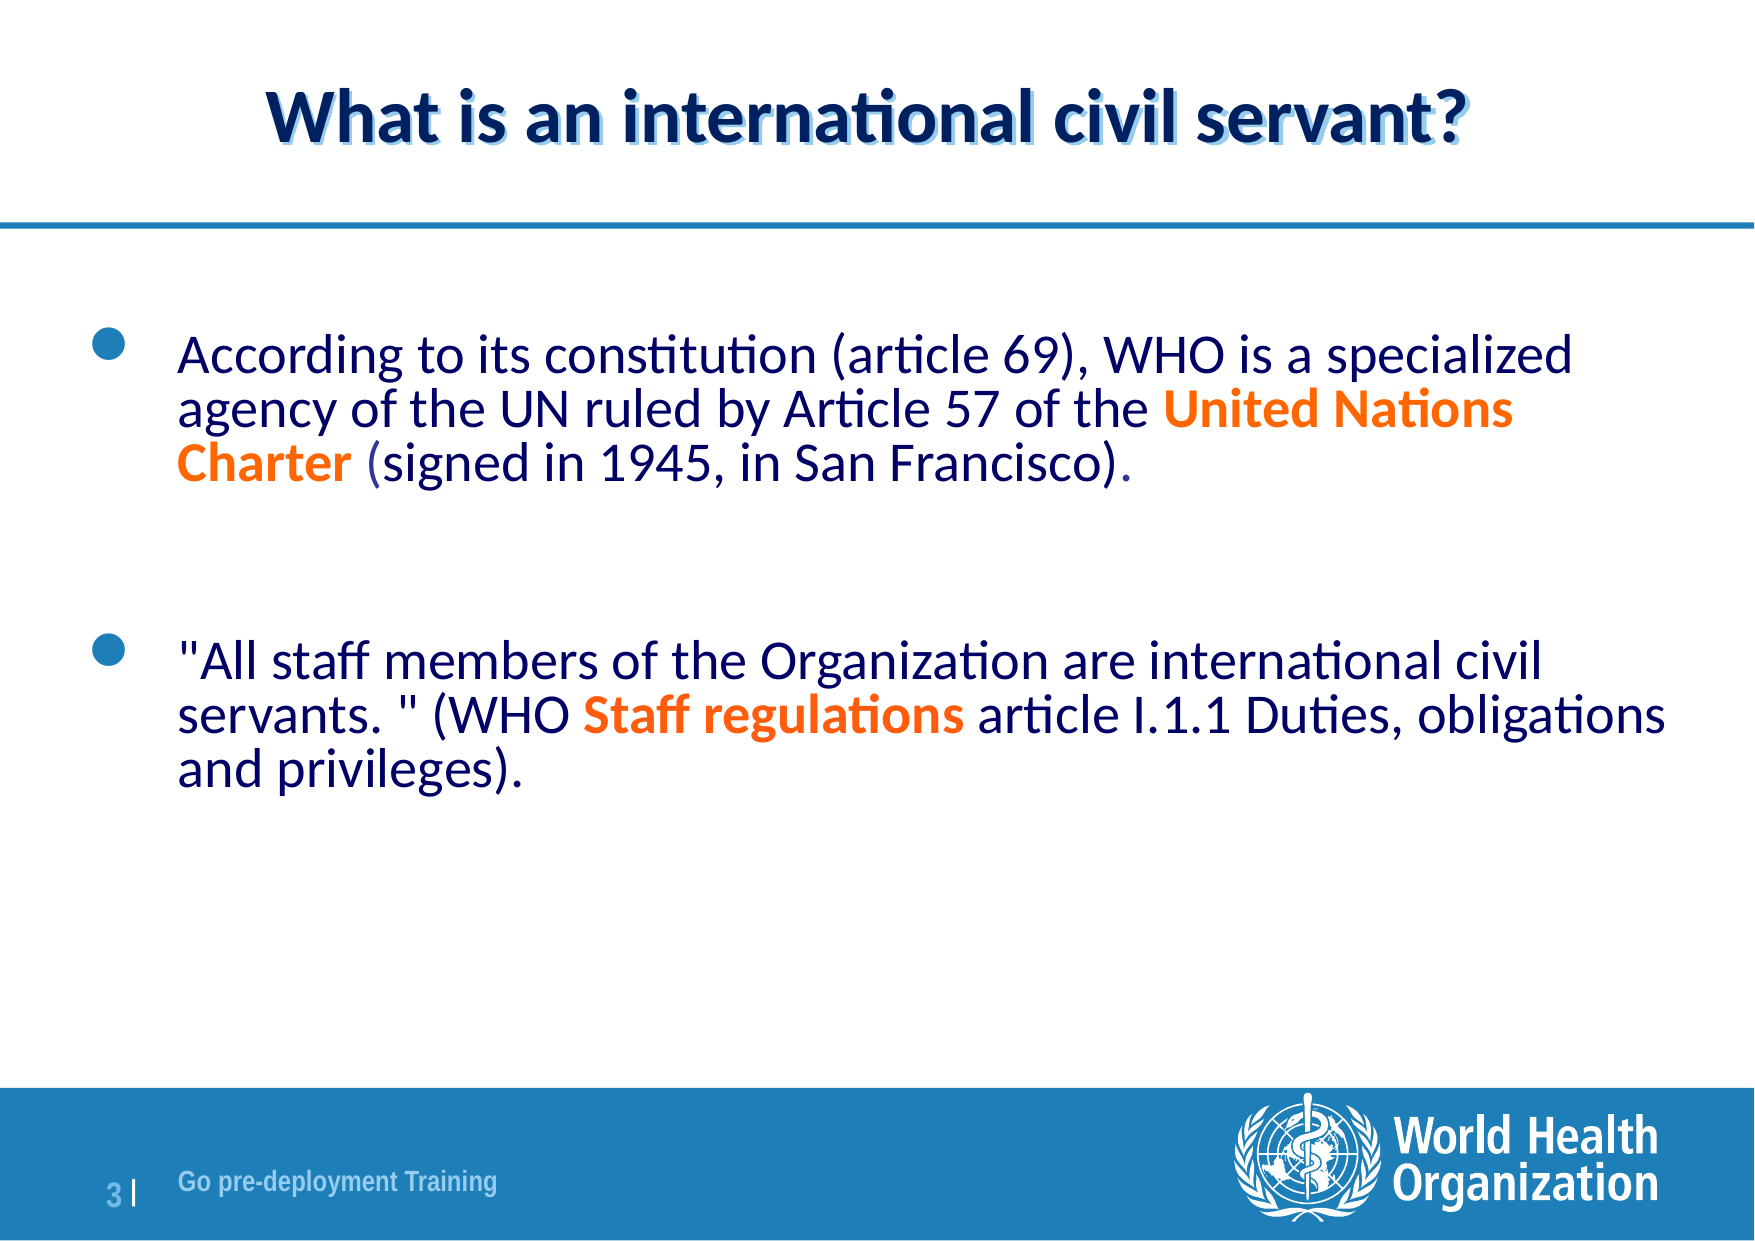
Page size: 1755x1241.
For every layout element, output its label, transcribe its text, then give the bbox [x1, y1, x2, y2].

list According to its constitution (article 69), WHO is a specialized agency of the UN ruled by Article 57 of the United Nations Charter (signed in 1945, in San Francisco). "All staff members of the Organization are international civil servants. " (WHO Staff regulations article I.1.1 Duties, obligations and privileges). [87, 330, 1679, 1111]
title What is an international civil servant? [0, 0, 1755, 224]
